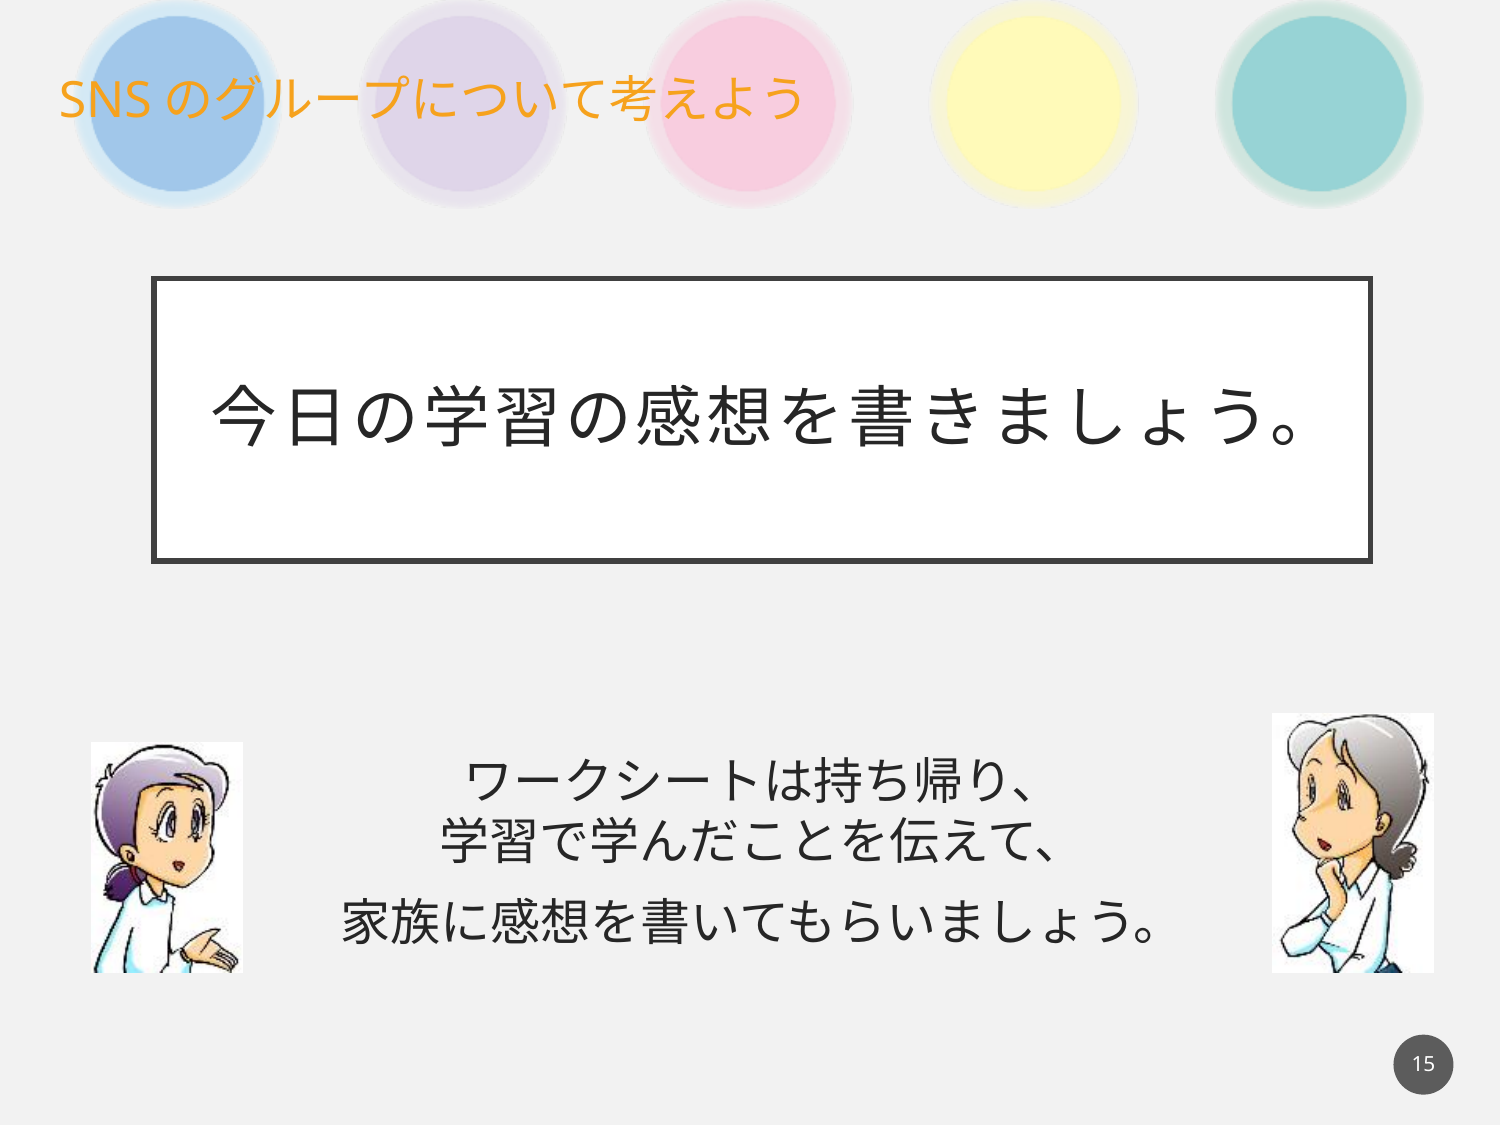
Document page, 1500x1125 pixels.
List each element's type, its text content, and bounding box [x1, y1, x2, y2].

picture [91, 742, 243, 973]
picture [73, 0, 1424, 209]
picture [73, 102, 79, 113]
title 今日の学習の感想を書きましょう。 [151, 276, 1373, 564]
picture [1272, 713, 1434, 973]
list ワークシートは持ち帰り、 学習で学んだことを伝えて、 家族に感想を書いてもらいましょう。 [300, 742, 1224, 945]
slide_number 15 [1393, 1034, 1454, 1095]
